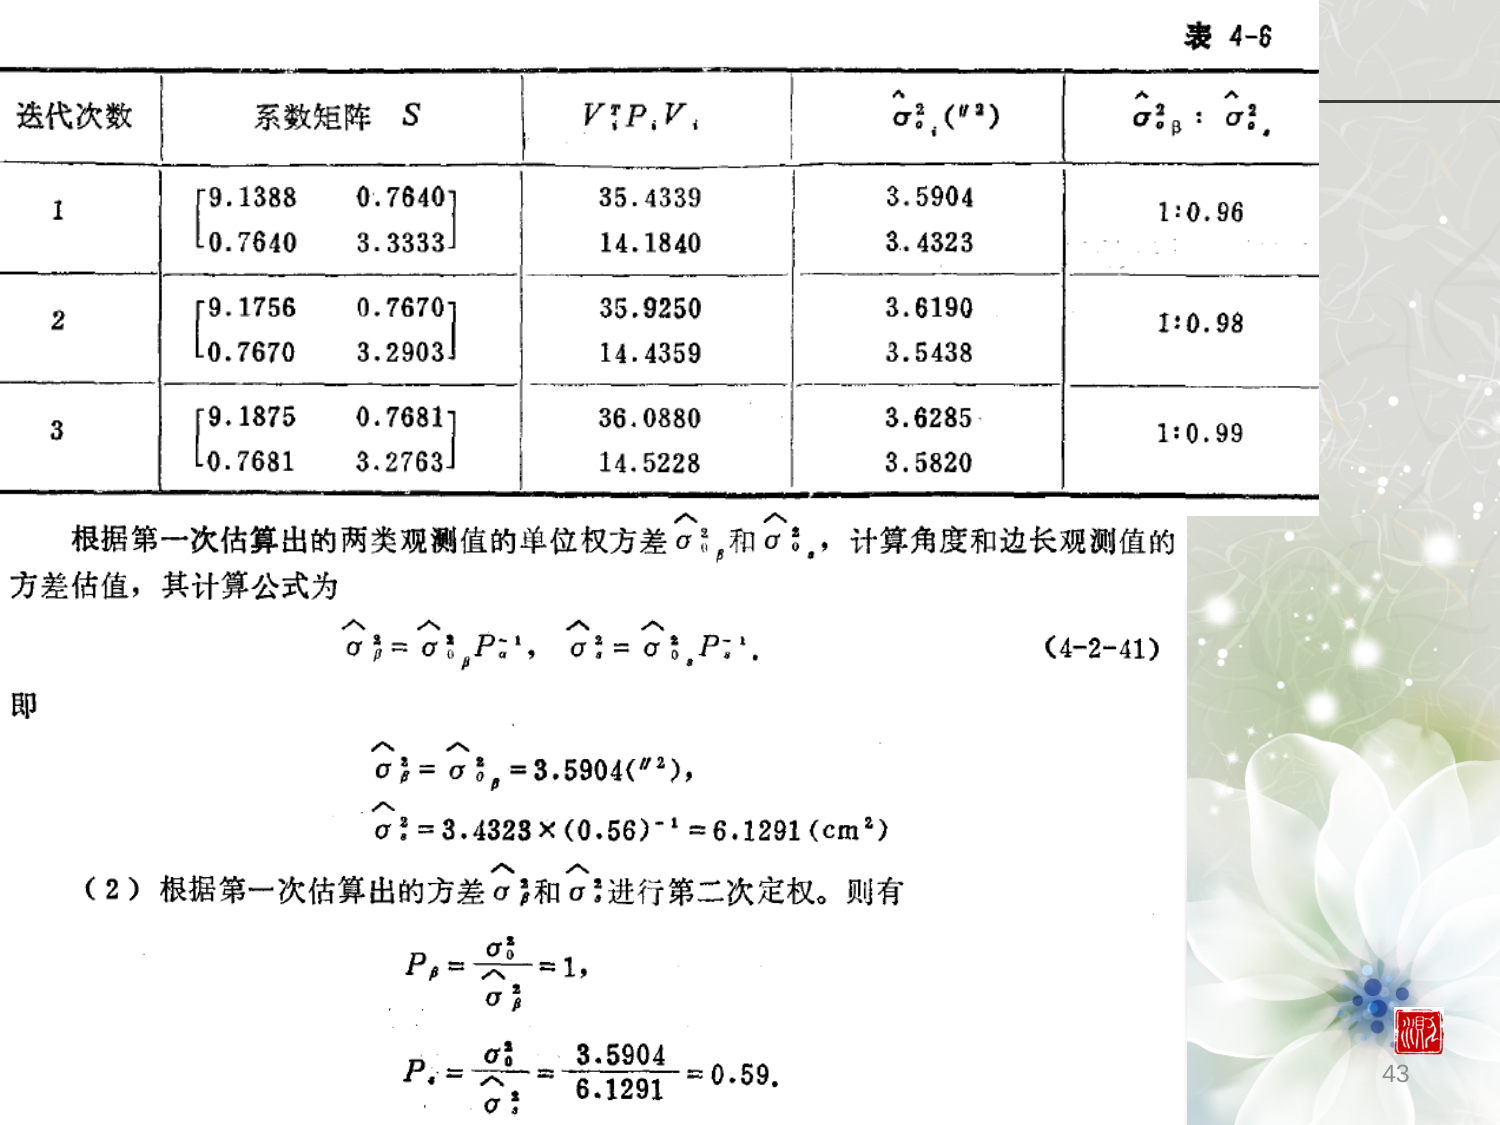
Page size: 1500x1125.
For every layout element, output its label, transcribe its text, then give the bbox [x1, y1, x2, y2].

picture [0, 0, 1500, 1125]
slide_number 43 [1192, 1042, 1425, 1103]
